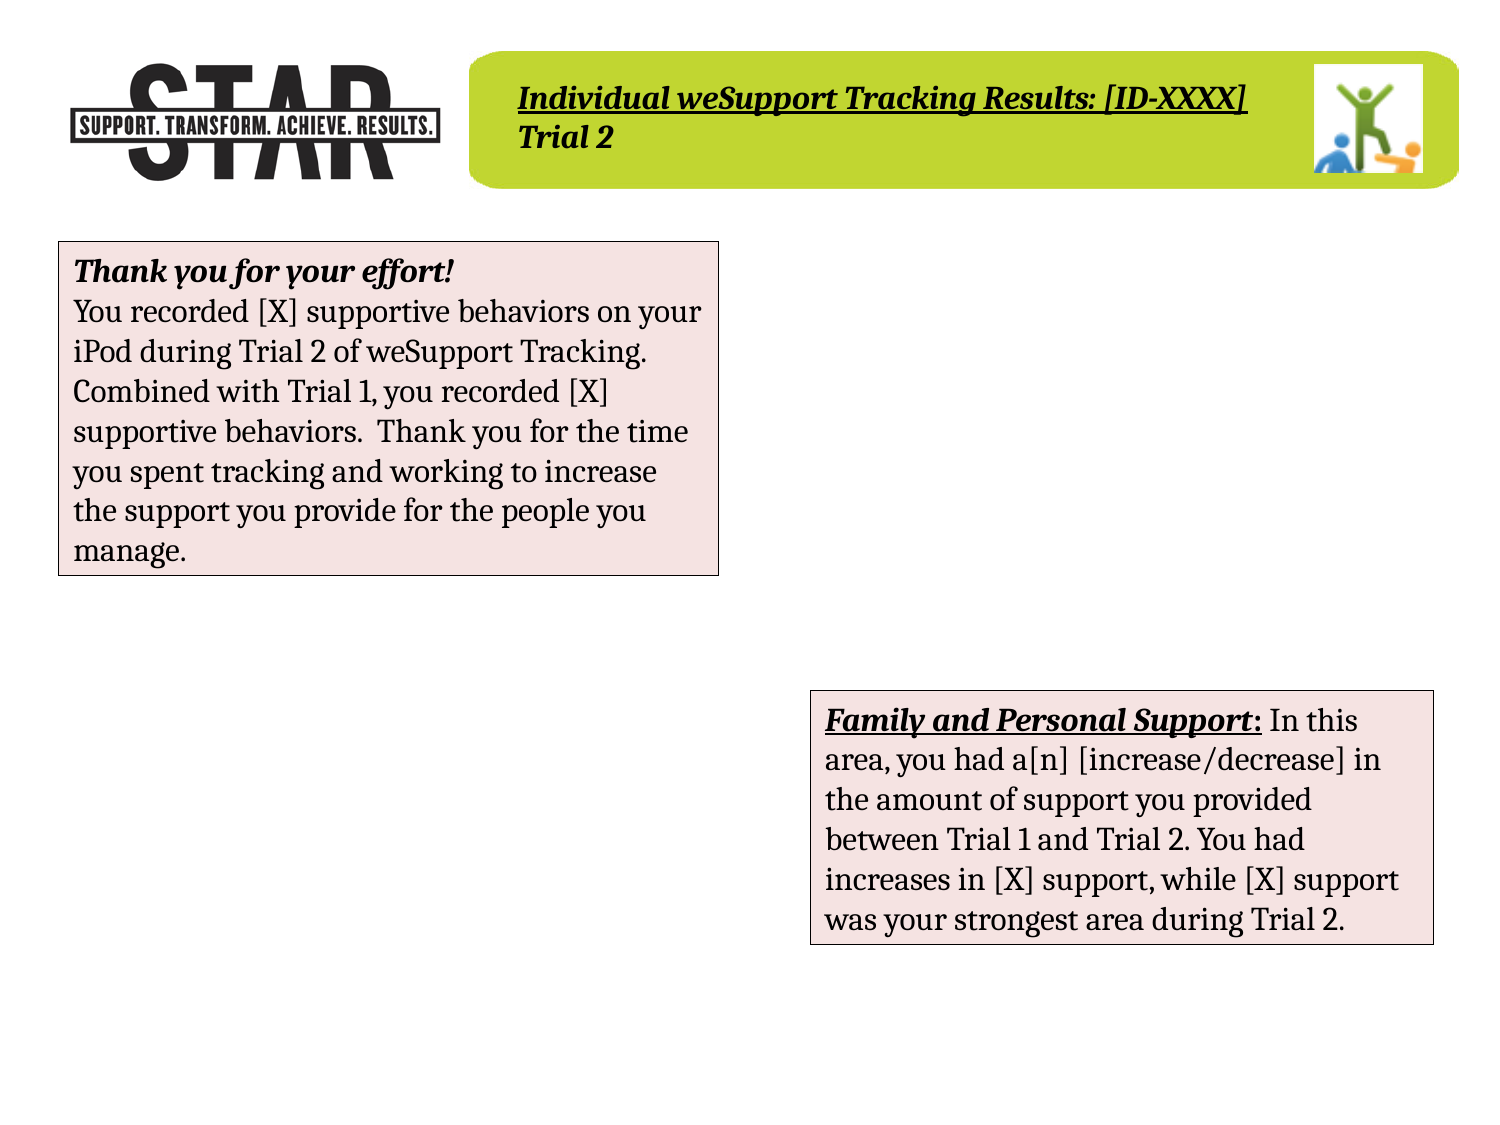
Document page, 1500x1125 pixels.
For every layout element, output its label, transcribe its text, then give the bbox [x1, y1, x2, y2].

text_box Thank you for your effort! You recorded [X] supportive behaviors on your iPod during Trial 2 of weSupport Tracking. Combined with Trial 1, you recorded [X] supportive behaviors. Thank you for the time you spent tracking and working to increase the support you provide for the people you manage. [58, 241, 719, 576]
picture [469, 51, 1459, 189]
text_box Family and Personal Support: In this area, you had a[n] [increase/decrease] in the amount of support you provided between Trial 1 and Trial 2. You had increases in [X] support, while [X] support was your strongest area during Trial 2. [810, 690, 1434, 945]
picture [59, 51, 456, 191]
